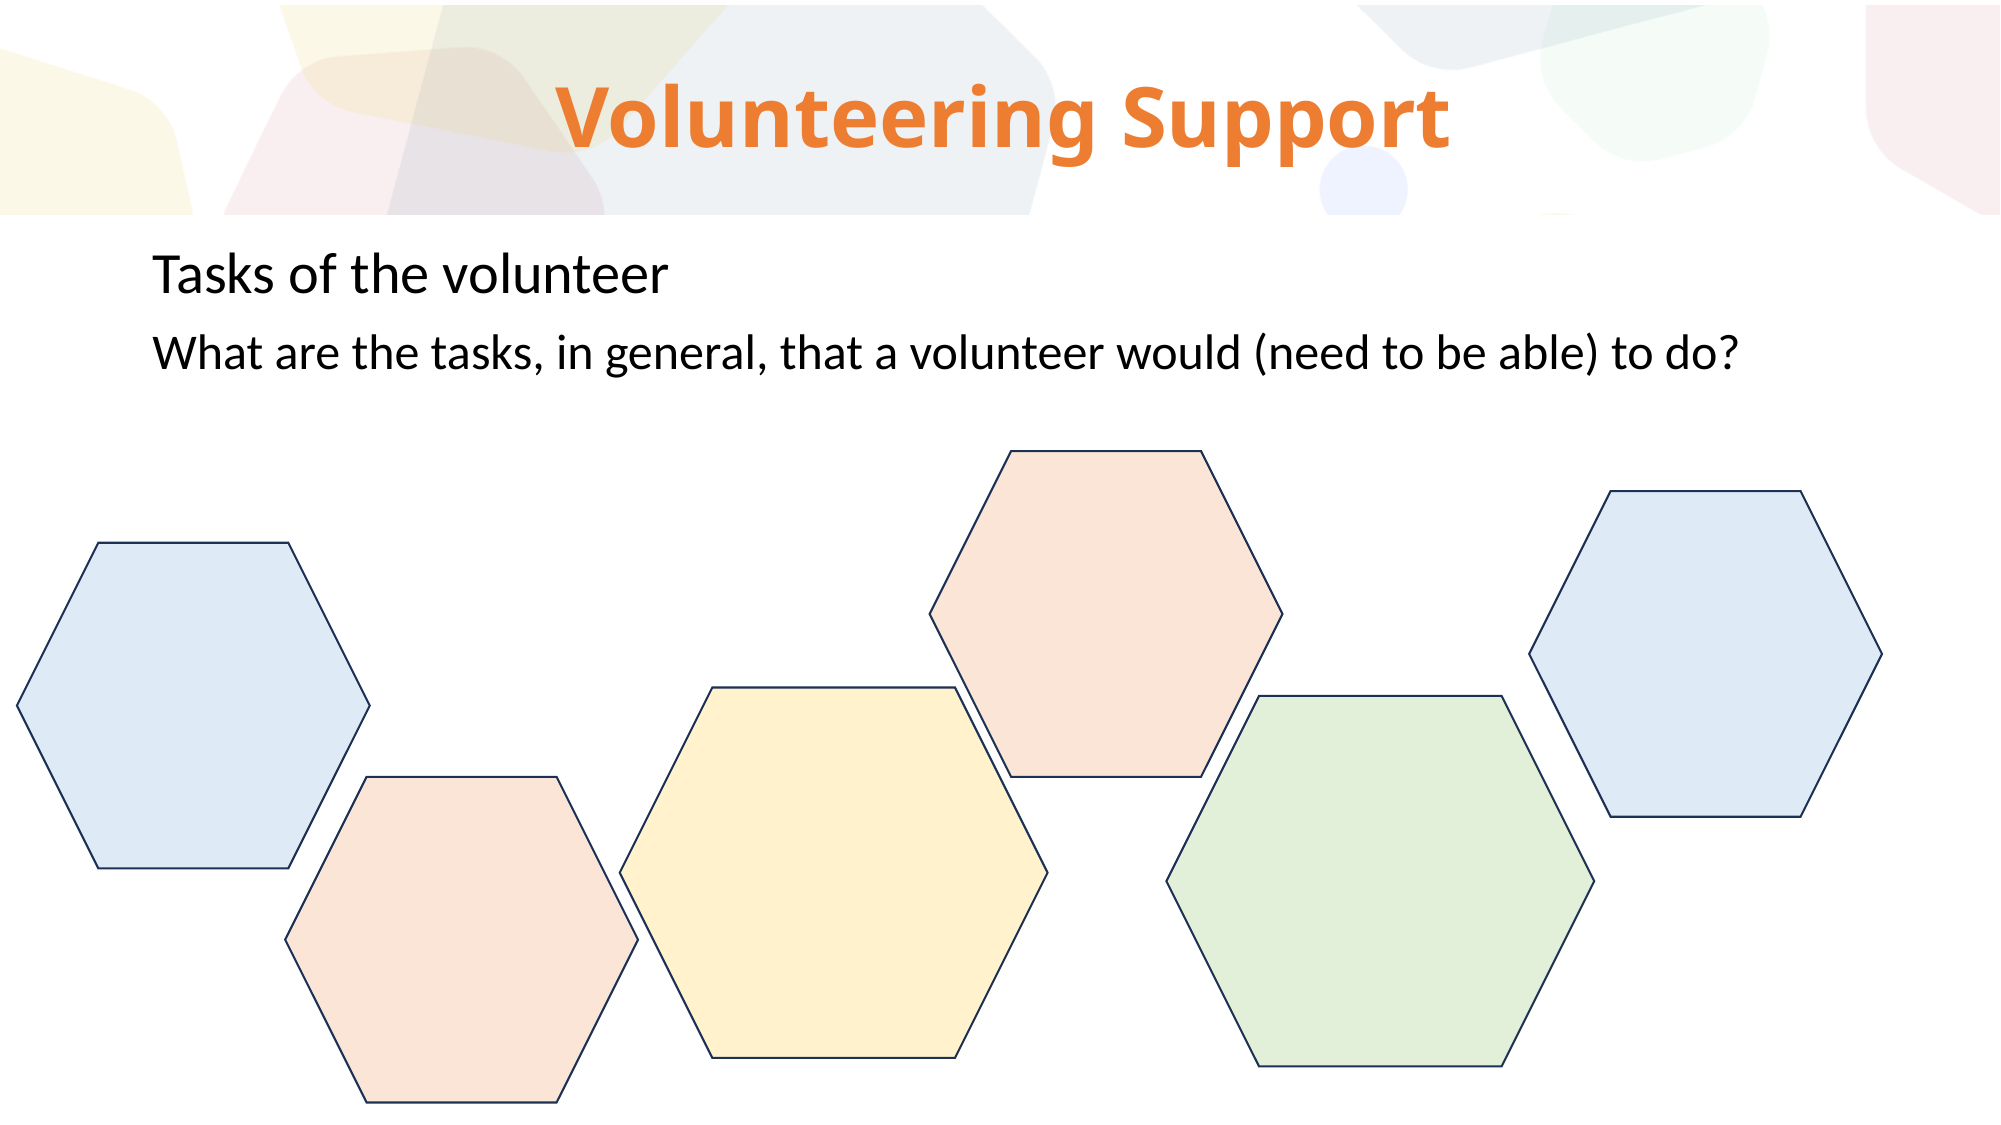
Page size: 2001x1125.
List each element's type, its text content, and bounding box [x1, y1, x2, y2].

text_box [15, 541, 371, 870]
text_box [1528, 490, 1884, 818]
text_box [1165, 694, 1596, 1068]
text_box [284, 775, 640, 1104]
picture [0, 5, 2000, 215]
list Tasks of the volunteer What are the tasks, in general, that a volunteer would (need to be able) to do? [137, 235, 1863, 1084]
text_box [618, 686, 1049, 1059]
text_box [928, 450, 1284, 778]
